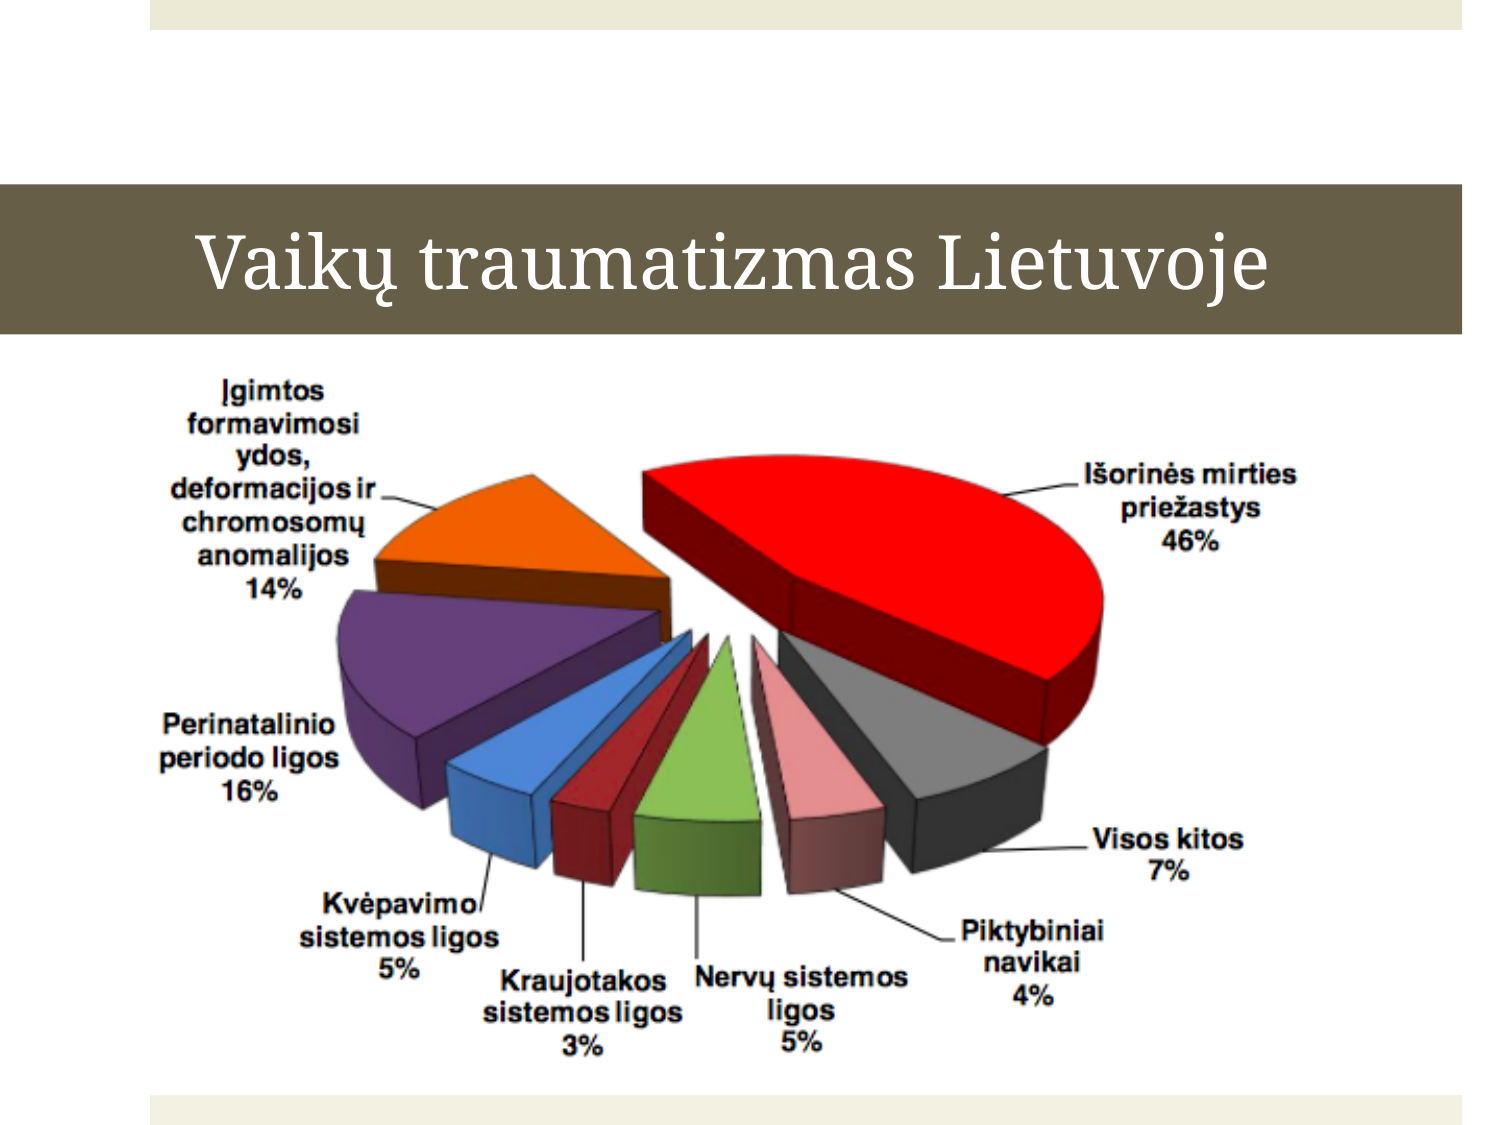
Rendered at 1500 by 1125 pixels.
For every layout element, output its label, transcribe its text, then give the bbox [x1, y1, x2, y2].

picture [104, 368, 1325, 1070]
title Vaikų traumatizmas Lietuvoje [0, 184, 1463, 335]
